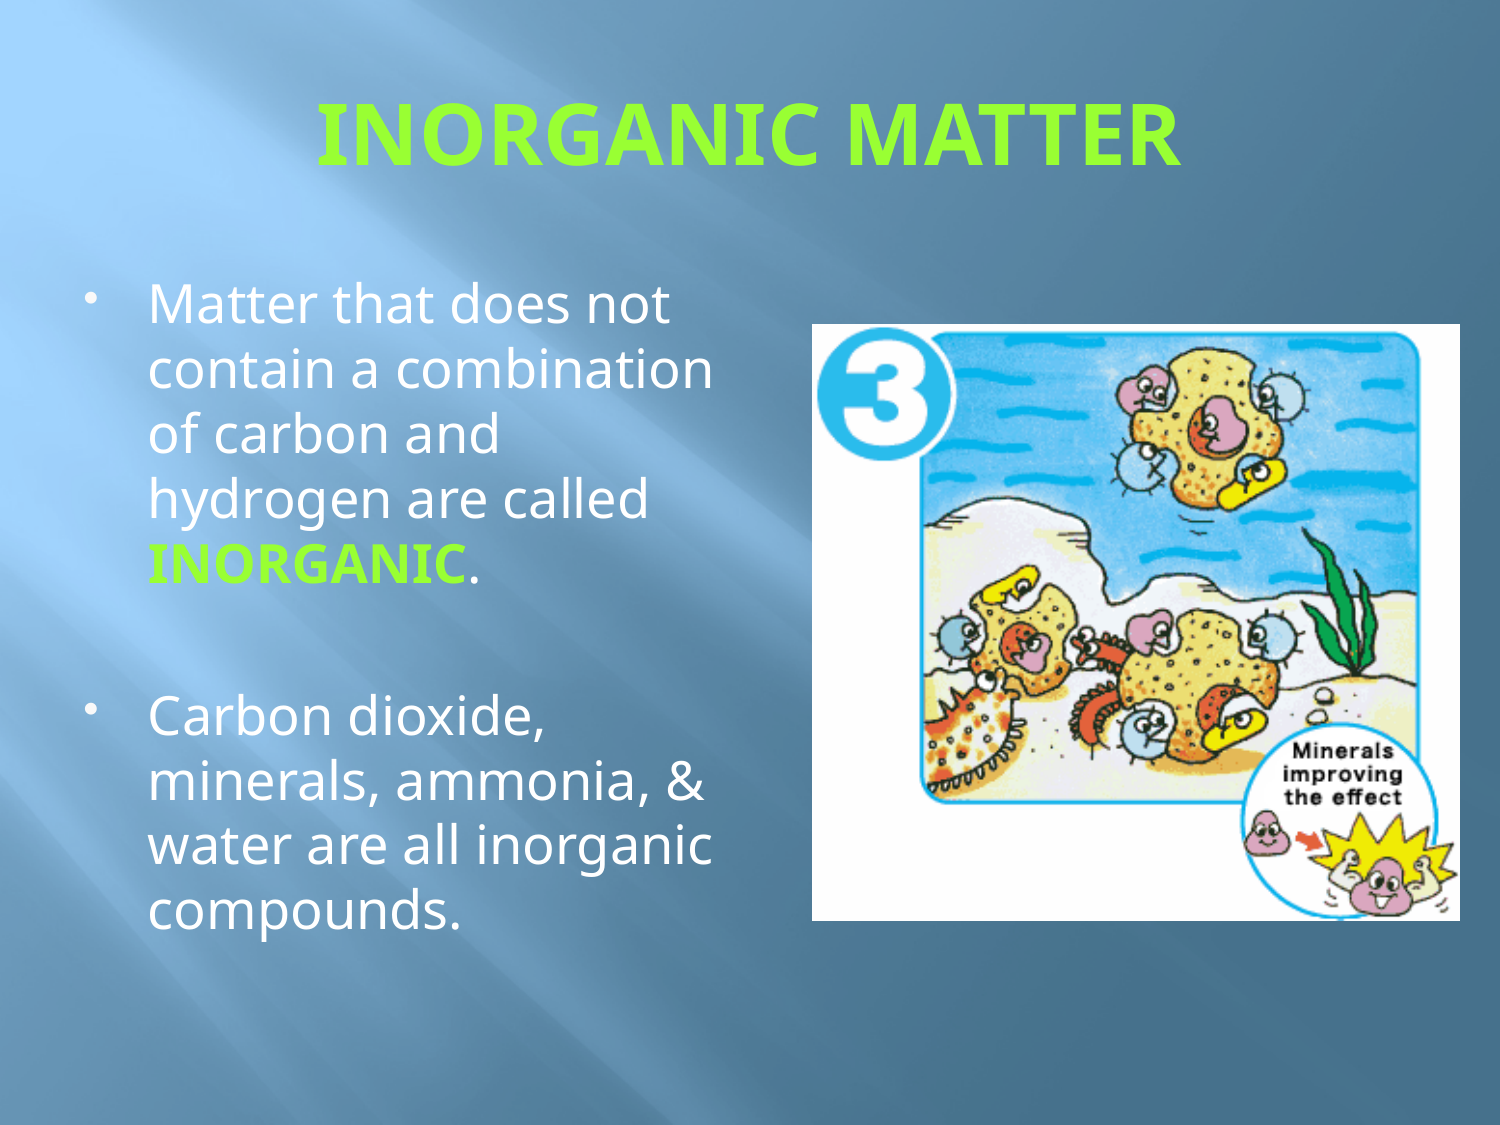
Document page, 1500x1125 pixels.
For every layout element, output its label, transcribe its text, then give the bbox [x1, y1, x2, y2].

title INORGANIC MATTER [49, 37, 1451, 225]
list Matter that does not contain a combination of carbon and hydrogen are called INORGANIC. Carbon dioxide, minerals, ammonia, & water are all inorganic compounds. [49, 262, 738, 1001]
picture [812, 324, 1460, 921]
